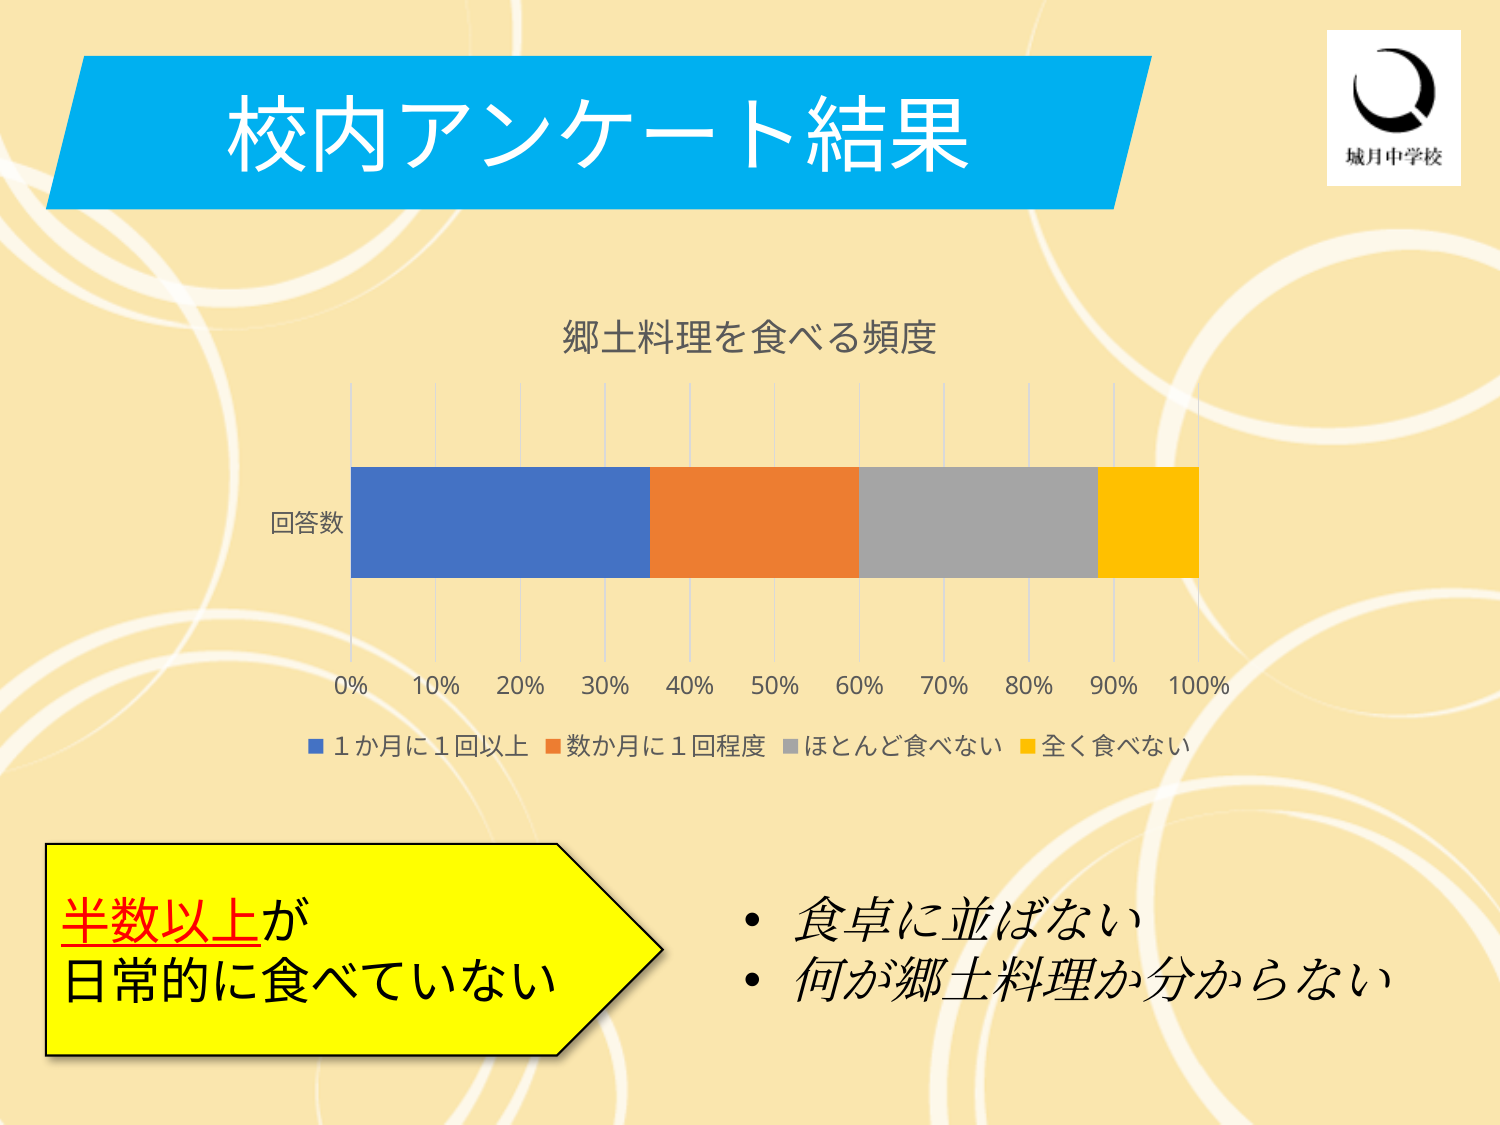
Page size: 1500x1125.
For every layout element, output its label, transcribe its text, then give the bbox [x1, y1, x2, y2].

text_box 食卓に並ばない 何が郷土料理か分からない [729, 881, 1406, 1017]
text_box 校内アンケート結果 [44, 54, 1154, 211]
text_box 半数以上が 日常的に食べていない [44, 842, 665, 1057]
picture [0, 0, 1500, 1125]
chart [249, 278, 1250, 770]
